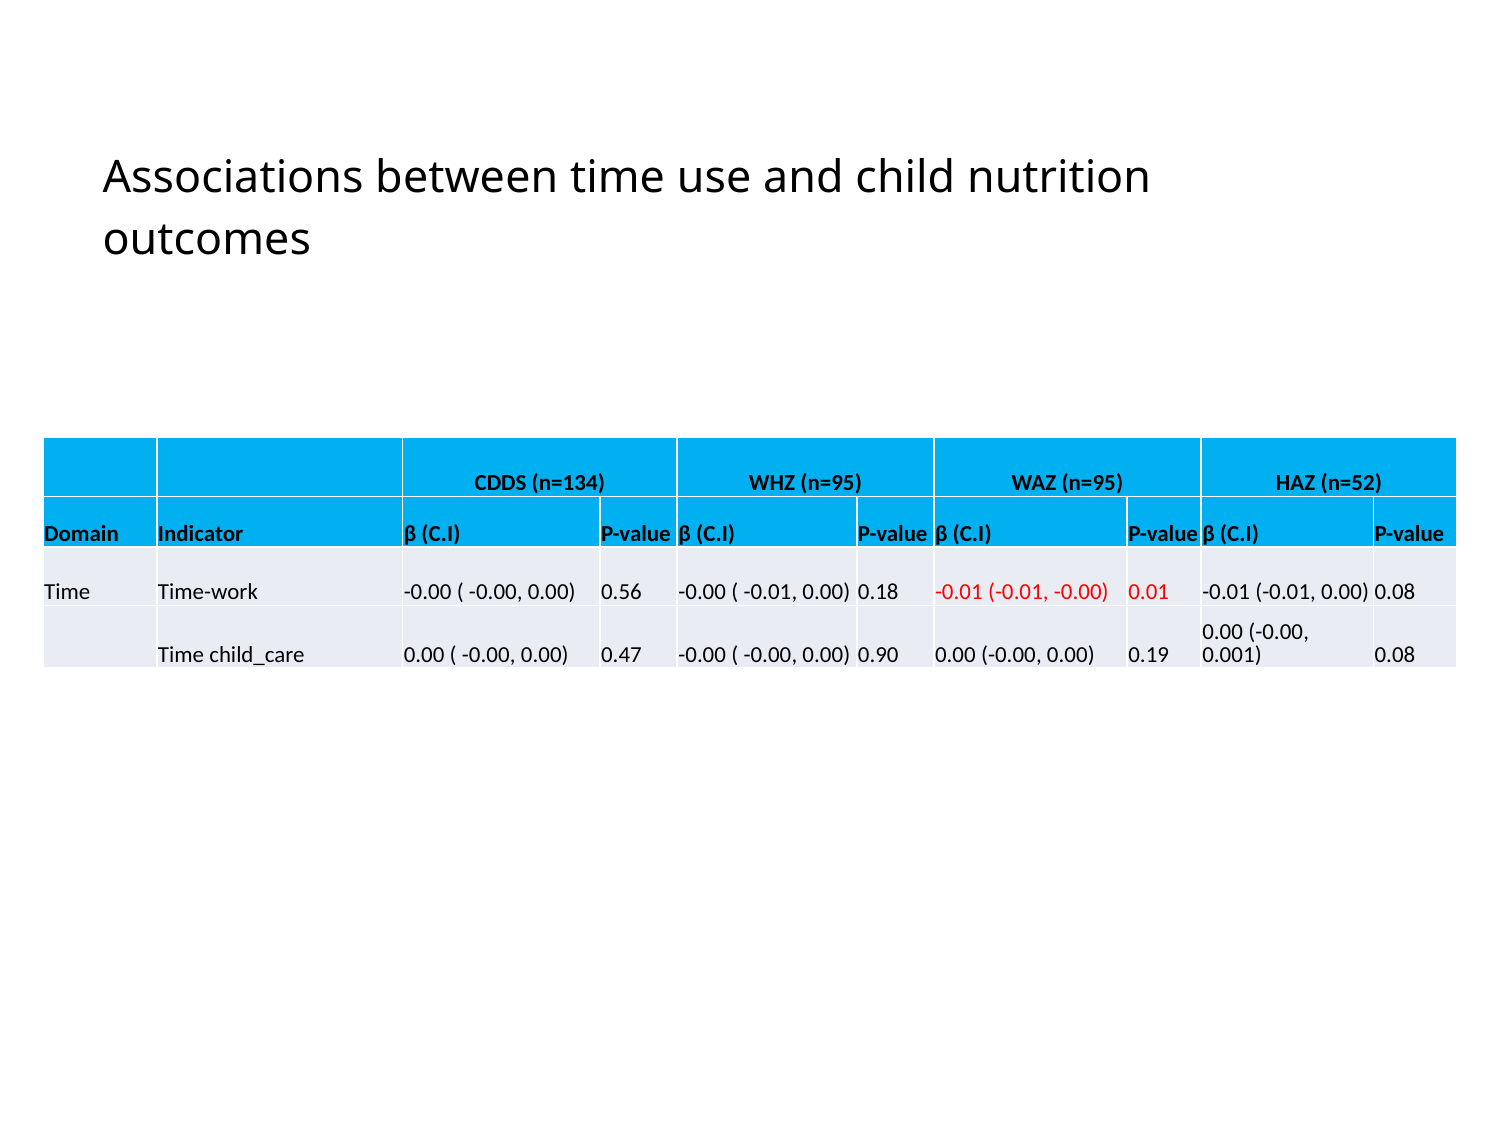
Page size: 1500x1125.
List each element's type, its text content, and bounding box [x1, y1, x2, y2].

table_header [158, 438, 402, 496]
table_cell Time child_care [158, 606, 402, 667]
table_cell [44, 606, 156, 667]
table_cell 0.01 [1128, 548, 1200, 605]
table_header HAZ (n=52) [1202, 438, 1456, 496]
table_cell β (C.I) [678, 497, 856, 546]
table_cell -0.00 ( -0.00, 0.00) [403, 548, 599, 605]
table_cell 0.08 [1374, 606, 1456, 667]
table_cell -0.01 (-0.01, 0.00) [1202, 548, 1373, 605]
table_cell -0.00 ( -0.00, 0.00) [678, 606, 856, 667]
table_header WHZ (n=95) [678, 438, 933, 496]
table_cell β (C.I) [1202, 497, 1373, 546]
table_cell P-value [1374, 497, 1456, 546]
table_cell 0.08 [1374, 548, 1456, 605]
table_cell P-value [601, 497, 676, 546]
table_cell 0.90 [858, 606, 933, 667]
table_cell P-value [858, 497, 933, 546]
table_header CDDS (n=134) [403, 438, 676, 496]
table_cell β (C.I) [403, 497, 599, 546]
table_cell 0.00 (-0.00, 0.00) [935, 606, 1126, 667]
table_cell 0.00 ( -0.00, 0.00) [403, 606, 599, 667]
table_cell 0.18 [858, 548, 933, 605]
subtitle Associations between time use and child nutrition outcomes [87, 137, 1213, 275]
table_cell Time-work [158, 548, 402, 605]
table_header WAZ (n=95) [935, 438, 1200, 496]
table_cell 0.19 [1128, 606, 1200, 667]
table_cell -0.00 ( -0.01, 0.00) [678, 548, 856, 605]
table_cell β (C.I) [935, 497, 1126, 546]
table_cell -0.01 (-0.01, -0.00) [935, 548, 1126, 605]
table_cell 0.56 [601, 548, 676, 605]
table_header [44, 438, 156, 496]
table_cell Indicator [158, 497, 402, 546]
table_cell Time [44, 548, 156, 605]
table_cell 0.00 (-0.00, 0.001) [1202, 606, 1373, 667]
table_cell P-value [1128, 497, 1200, 546]
table_cell 0.47 [601, 606, 676, 667]
table_cell Domain [44, 497, 156, 546]
